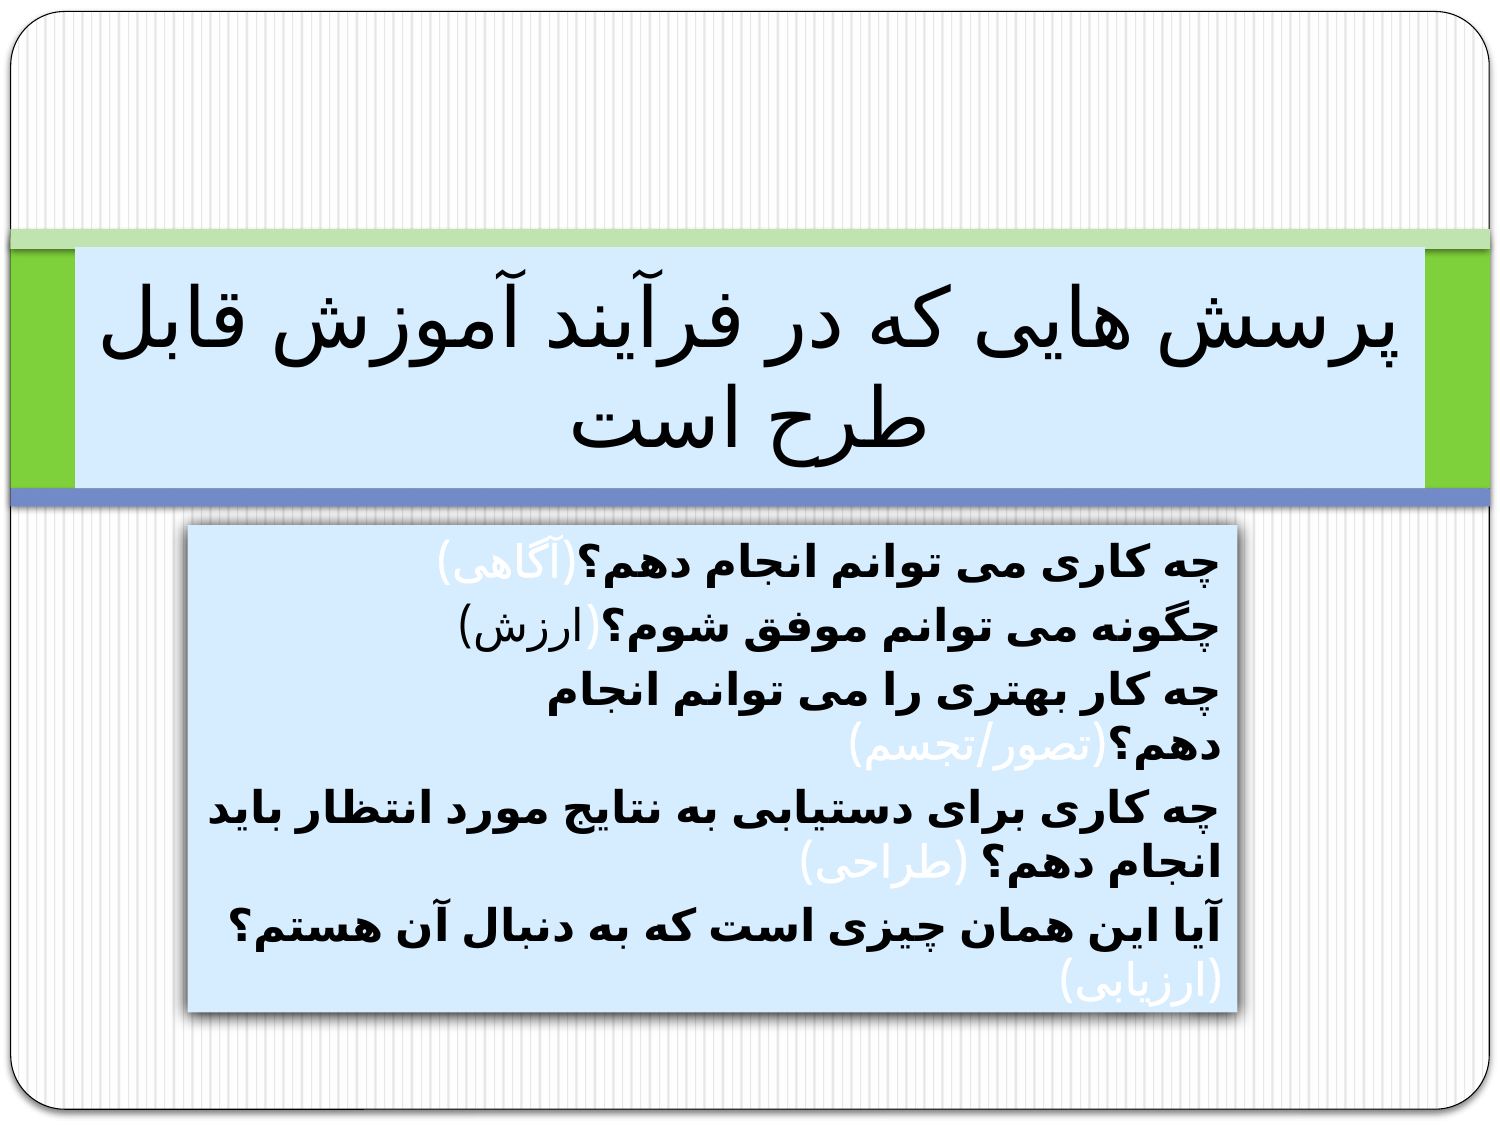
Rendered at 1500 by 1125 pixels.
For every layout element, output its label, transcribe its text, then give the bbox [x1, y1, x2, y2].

subtitle چه کاری می توانم انجام دهم؟(آگاهی) چگونه می توانم موفق شوم؟(ارزش) چه کار بهتری را می توانم انجام دهم؟(تصور/تجسم) چه کاری برای دستیابی به نتایج مورد انتظار باید انجام دهم؟ (طراحی) آیا این همان چیزی است که به دنبال آن هستم؟(ارزیابی) [186, 524, 1238, 1013]
title پرسش هایی که در فرآیند آموزش قابل طرح است [75, 247, 1425, 489]
